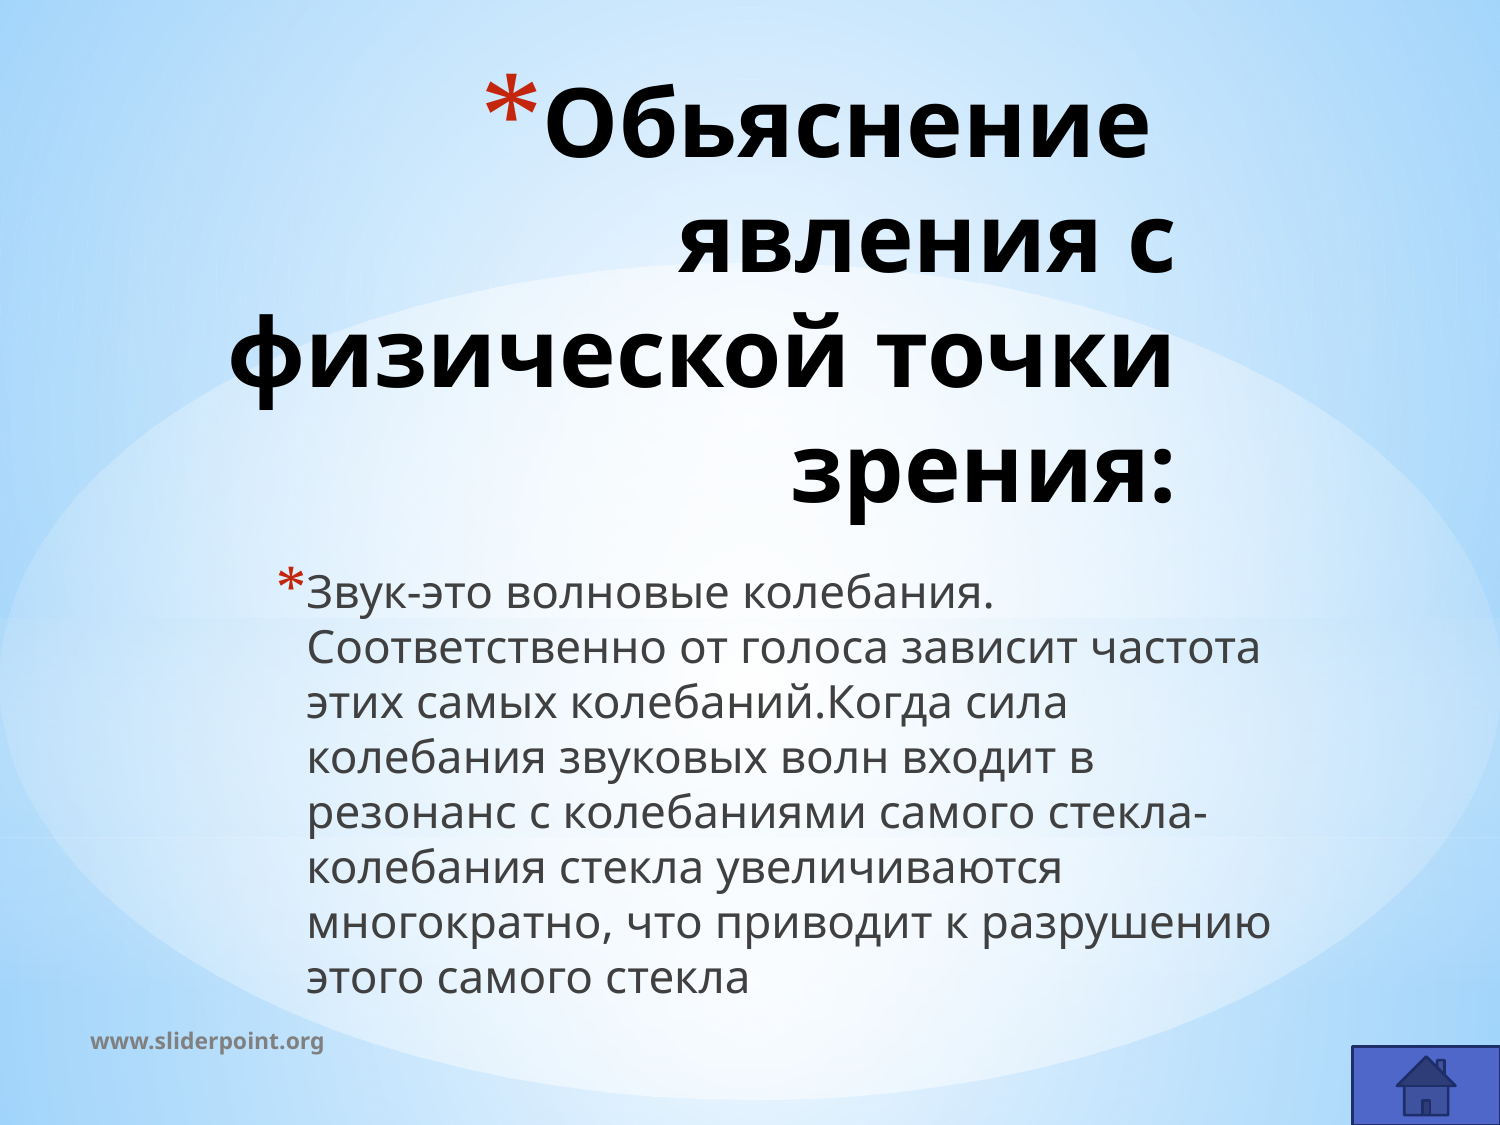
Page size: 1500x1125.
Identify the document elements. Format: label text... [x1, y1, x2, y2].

title Обьяснение явления с физической точки зрения: [123, 54, 1193, 243]
footer www.sliderpoint.org [75, 1012, 625, 1073]
list Звук-это волновые колебания. Соответственно от голоса зависит частота этих самых колебаний.Когда сила колебания звуковых волн входит в резонанс с колебаниями самого стекла-колебания стекла увеличиваются многократно, что приводит к разрушению этого самого стекла [253, 554, 1304, 1125]
text_box [1351, 1045, 1500, 1125]
